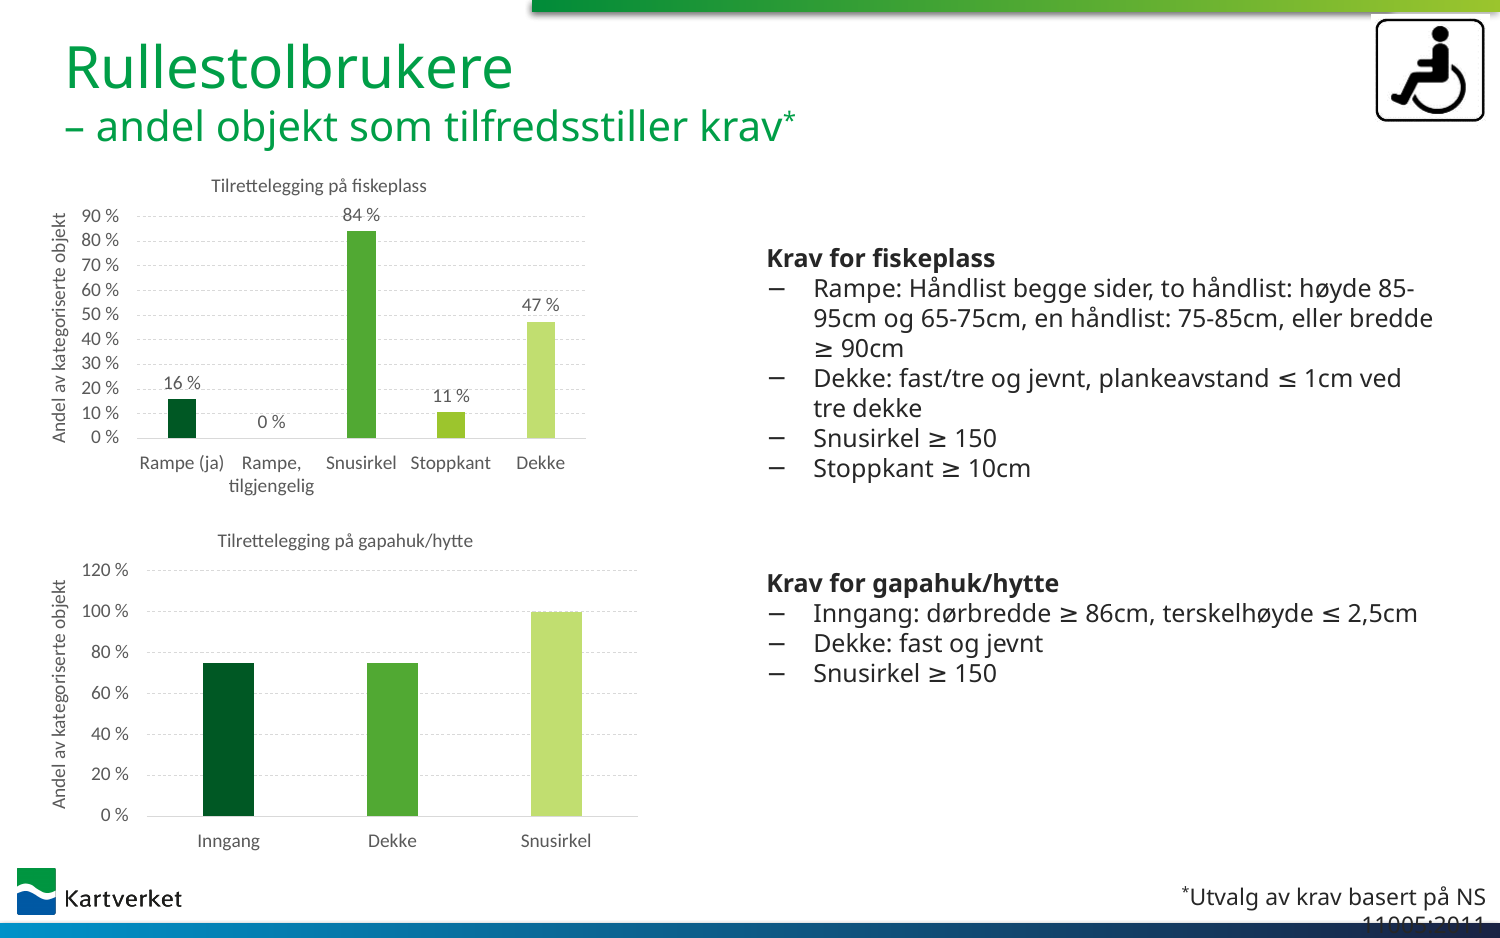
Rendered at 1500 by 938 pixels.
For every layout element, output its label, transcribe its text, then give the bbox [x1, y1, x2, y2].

text_box Rullestolbrukere – andel objekt som tilfredsstiller krav* [49, 29, 1431, 158]
text_box Krav for gapahuk/hytte Inngang: dørbredde ≥ 86cm, terskelhøyde ≤ 2,5cm Dekke: fast og jevnt Snusirkel ≥ 150 [751, 560, 1452, 695]
text_box Krav for fiskeplass Rampe: Håndlist begge sider, to håndlist: høyde 85-95cm og 65-75cm, en håndlist: 75-85cm, eller bredde ≥ 90cm Dekke: fast/tre og jevnt, plankeavstand ≤ 1cm ved tre dekke Snusirkel ≥ 150 Stoppkant ≥ 10cm [751, 235, 1452, 490]
picture [41, 520, 650, 859]
picture [1371, 13, 1491, 127]
picture [41, 166, 597, 505]
text_box *Utvalg av krav basert på NS 11005:2011 [1068, 873, 1500, 938]
